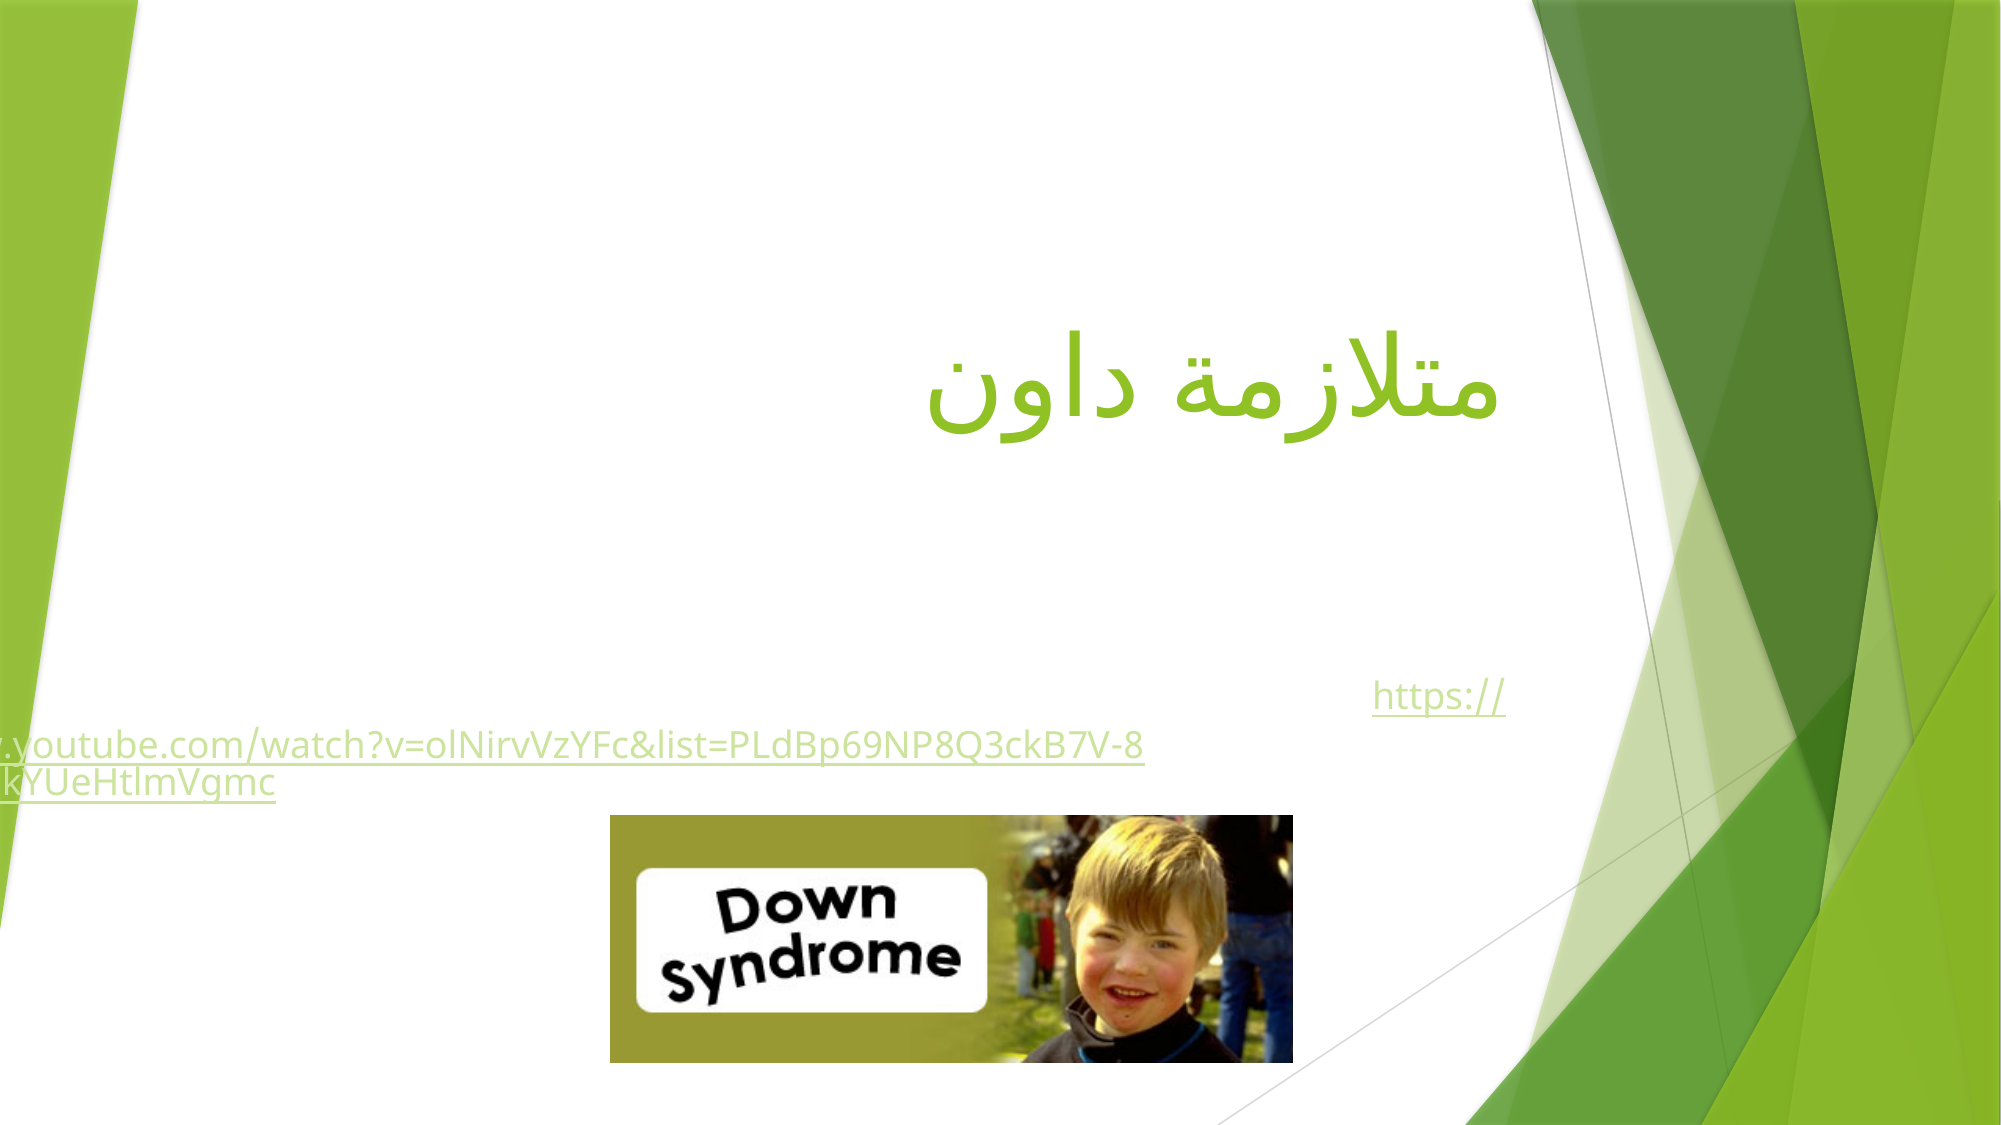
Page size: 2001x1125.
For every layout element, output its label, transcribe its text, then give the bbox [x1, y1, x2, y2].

picture [610, 815, 1293, 1063]
subtitle https://www.youtube.com/watch?v=olNirvVzYFc&list=PLdBp69NP8Q3ckB7V-8QAmkYUeHtlmVgmc [247, 664, 1522, 845]
title متلازمة داون [21, 54, 1522, 447]
